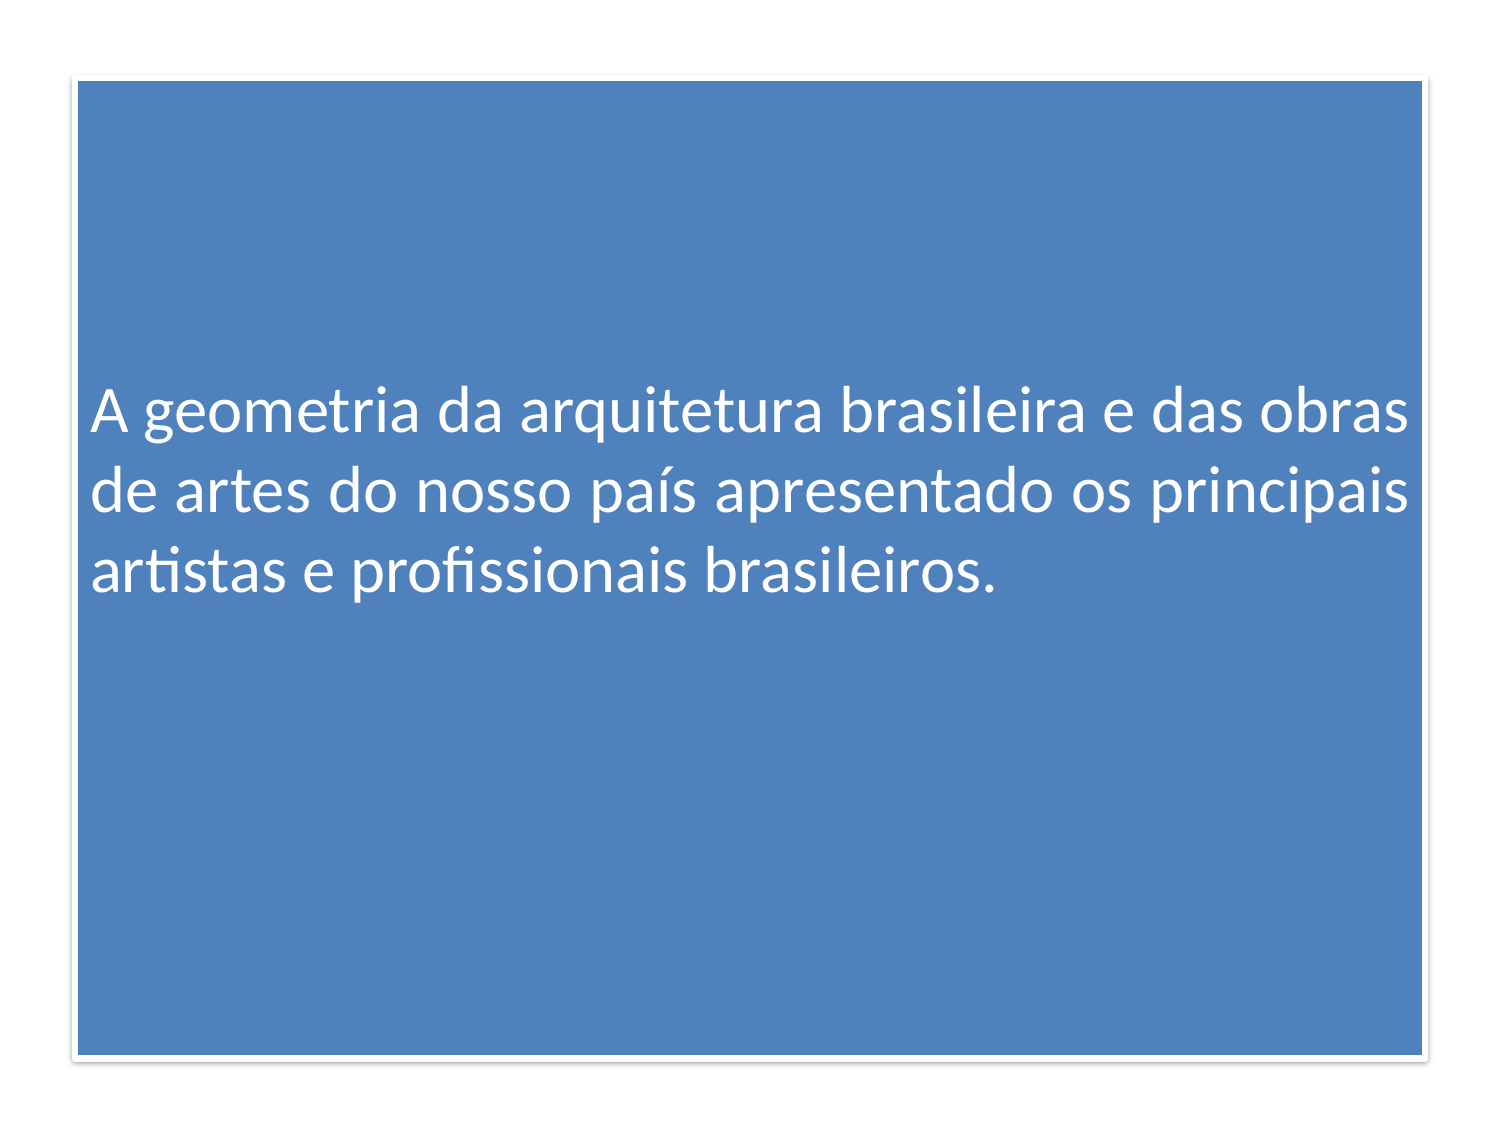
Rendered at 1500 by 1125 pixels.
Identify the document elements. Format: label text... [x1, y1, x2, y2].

list A geometria da arquitetura brasileira e das obras de artes do nosso país apresentado os principais artistas e profissionais brasileiros. [72, 75, 1428, 1062]
